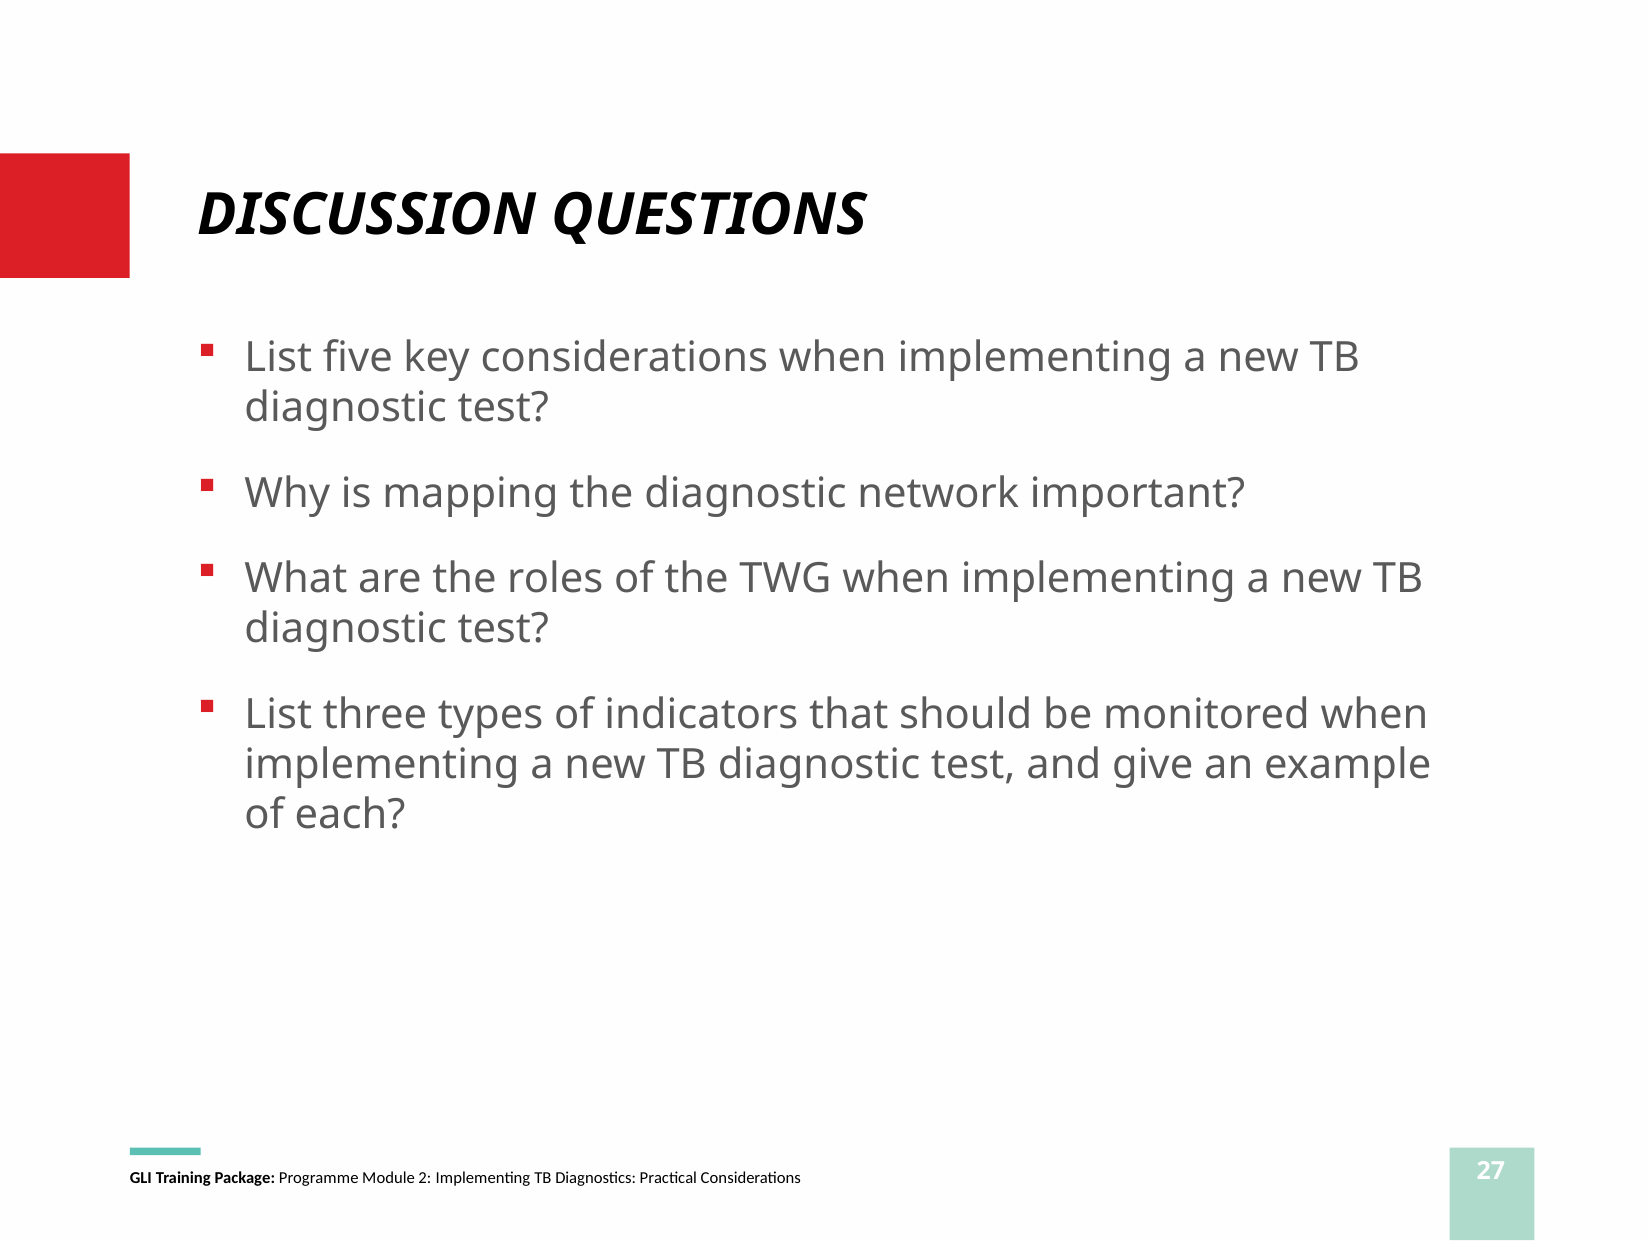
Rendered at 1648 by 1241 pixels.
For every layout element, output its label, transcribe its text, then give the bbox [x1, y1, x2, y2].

list List five key considerations when implementing a new TB diagnostic test? Why is mapping the diagnostic network important? What are the roles of the TWG when implementing a new TB diagnostic test? List three types of indicators that should be monitored when implementing a new TB diagnostic test, and give an example of each? [197, 330, 1450, 1087]
title DISCUSSION QUESTIONS [197, 153, 1450, 278]
